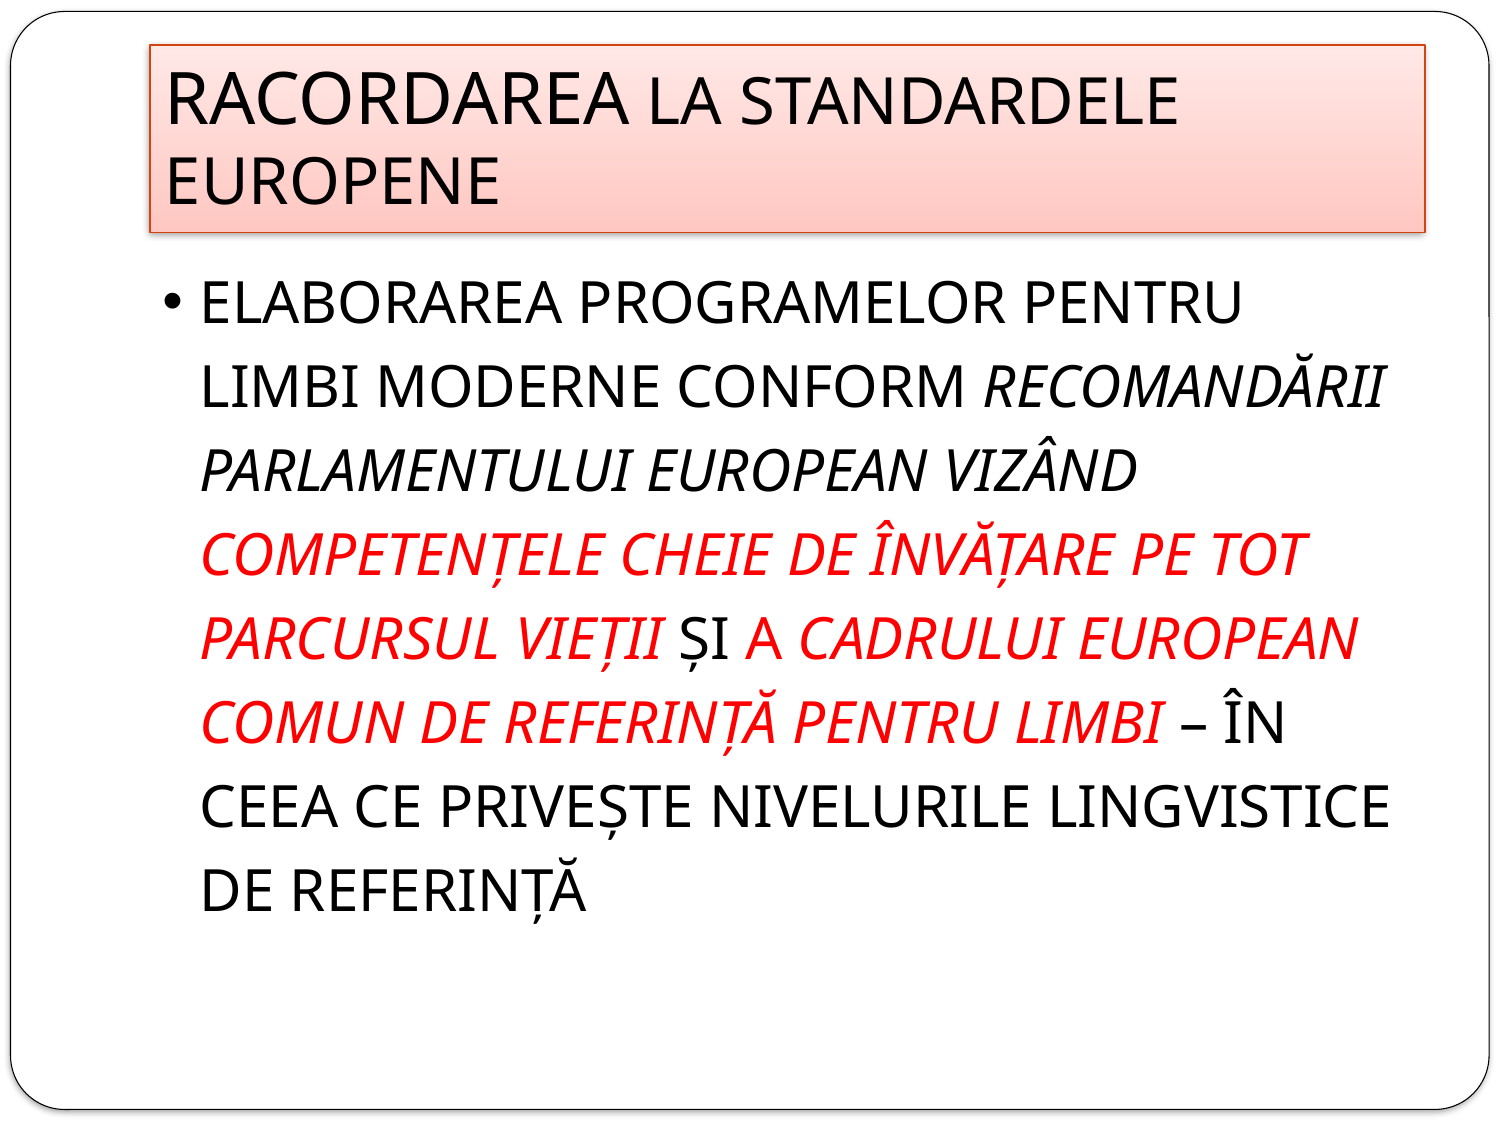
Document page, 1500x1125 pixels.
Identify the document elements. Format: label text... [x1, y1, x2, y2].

title Racordarea la standardele europene [149, 44, 1426, 233]
list Elaborarea programelor pentru limbi moderne conform Recomandării Parlamentului European vizând competenţele cheie de învățare pe tot parcursul vieții și a Cadrului European Comun de Referinţă pentru Limbi – în ceea ce privește nivelurile lingvistice de referință [147, 243, 1423, 994]
